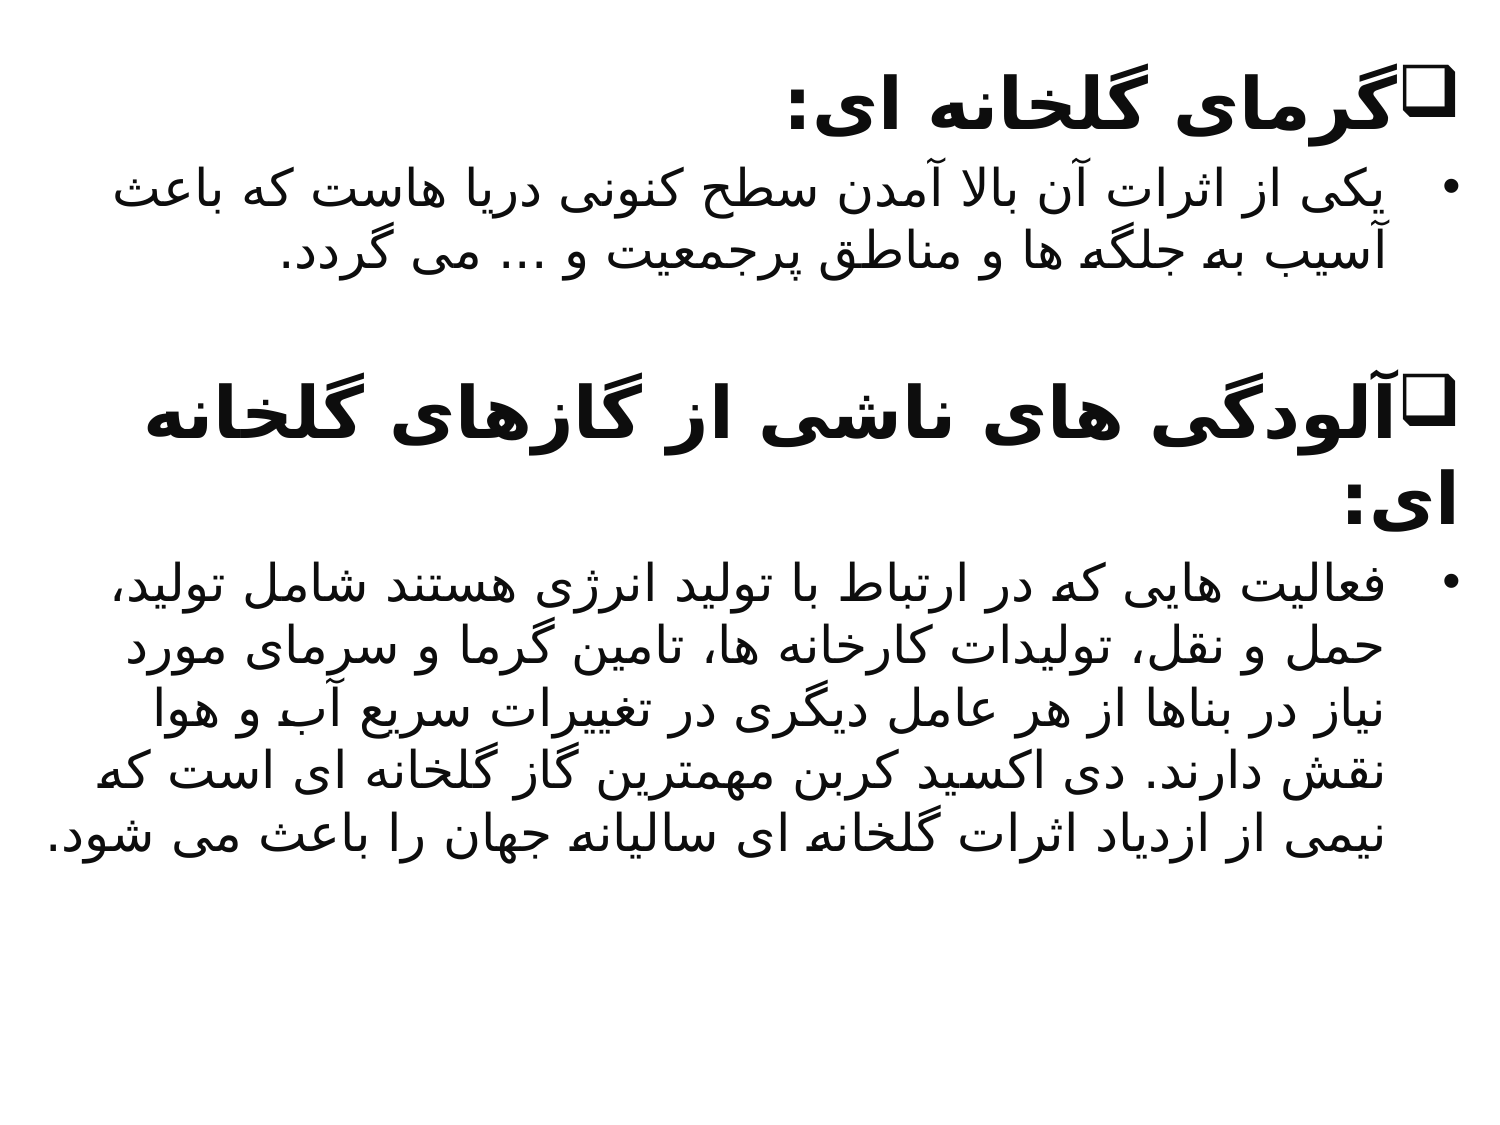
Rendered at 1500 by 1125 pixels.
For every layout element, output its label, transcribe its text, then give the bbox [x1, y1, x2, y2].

list گرمای گلخانه ای: یکی از اثرات آن بالا آمدن سطح کنونی دریا هاست که باعث آسیب به جلگه ها و مناطق پرجمعیت و ... می گردد. آلودگی های ناشی از گازهای گلخانه ای: فعالیت هایی که در ارتباط با تولید انرژی هستند شامل تولید، حمل و نقل، تولیدات کارخانه ها، تامین گرما و سرمای مورد نیاز در بناها از هر عامل دیگری در تغییرات سریع آب و هوا نقش دارند. دی اکسید کربن مهمترین گاز گلخانه ای است که نیمی از ازدیاد اثرات گلخانه ای سالیانه جهان را باعث می شود. [24, 50, 1475, 925]
